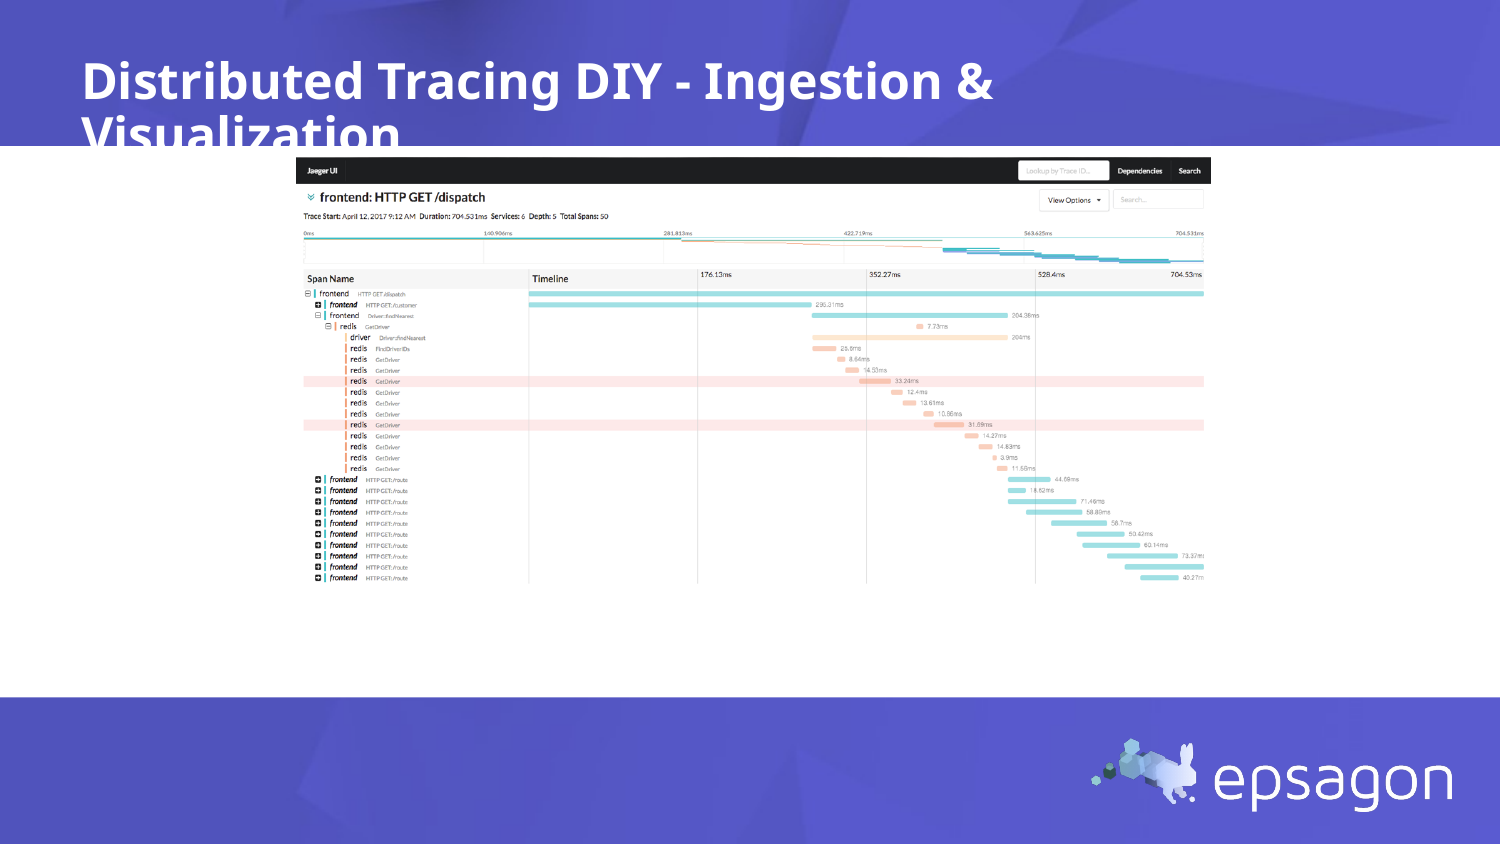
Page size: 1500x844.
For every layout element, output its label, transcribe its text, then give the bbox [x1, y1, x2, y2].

list Distributed Tracing DIY - Ingestion & Visualization [73, 52, 1298, 122]
picture [0, 0, 1500, 146]
picture [0, 698, 1500, 844]
picture [296, 157, 1211, 666]
